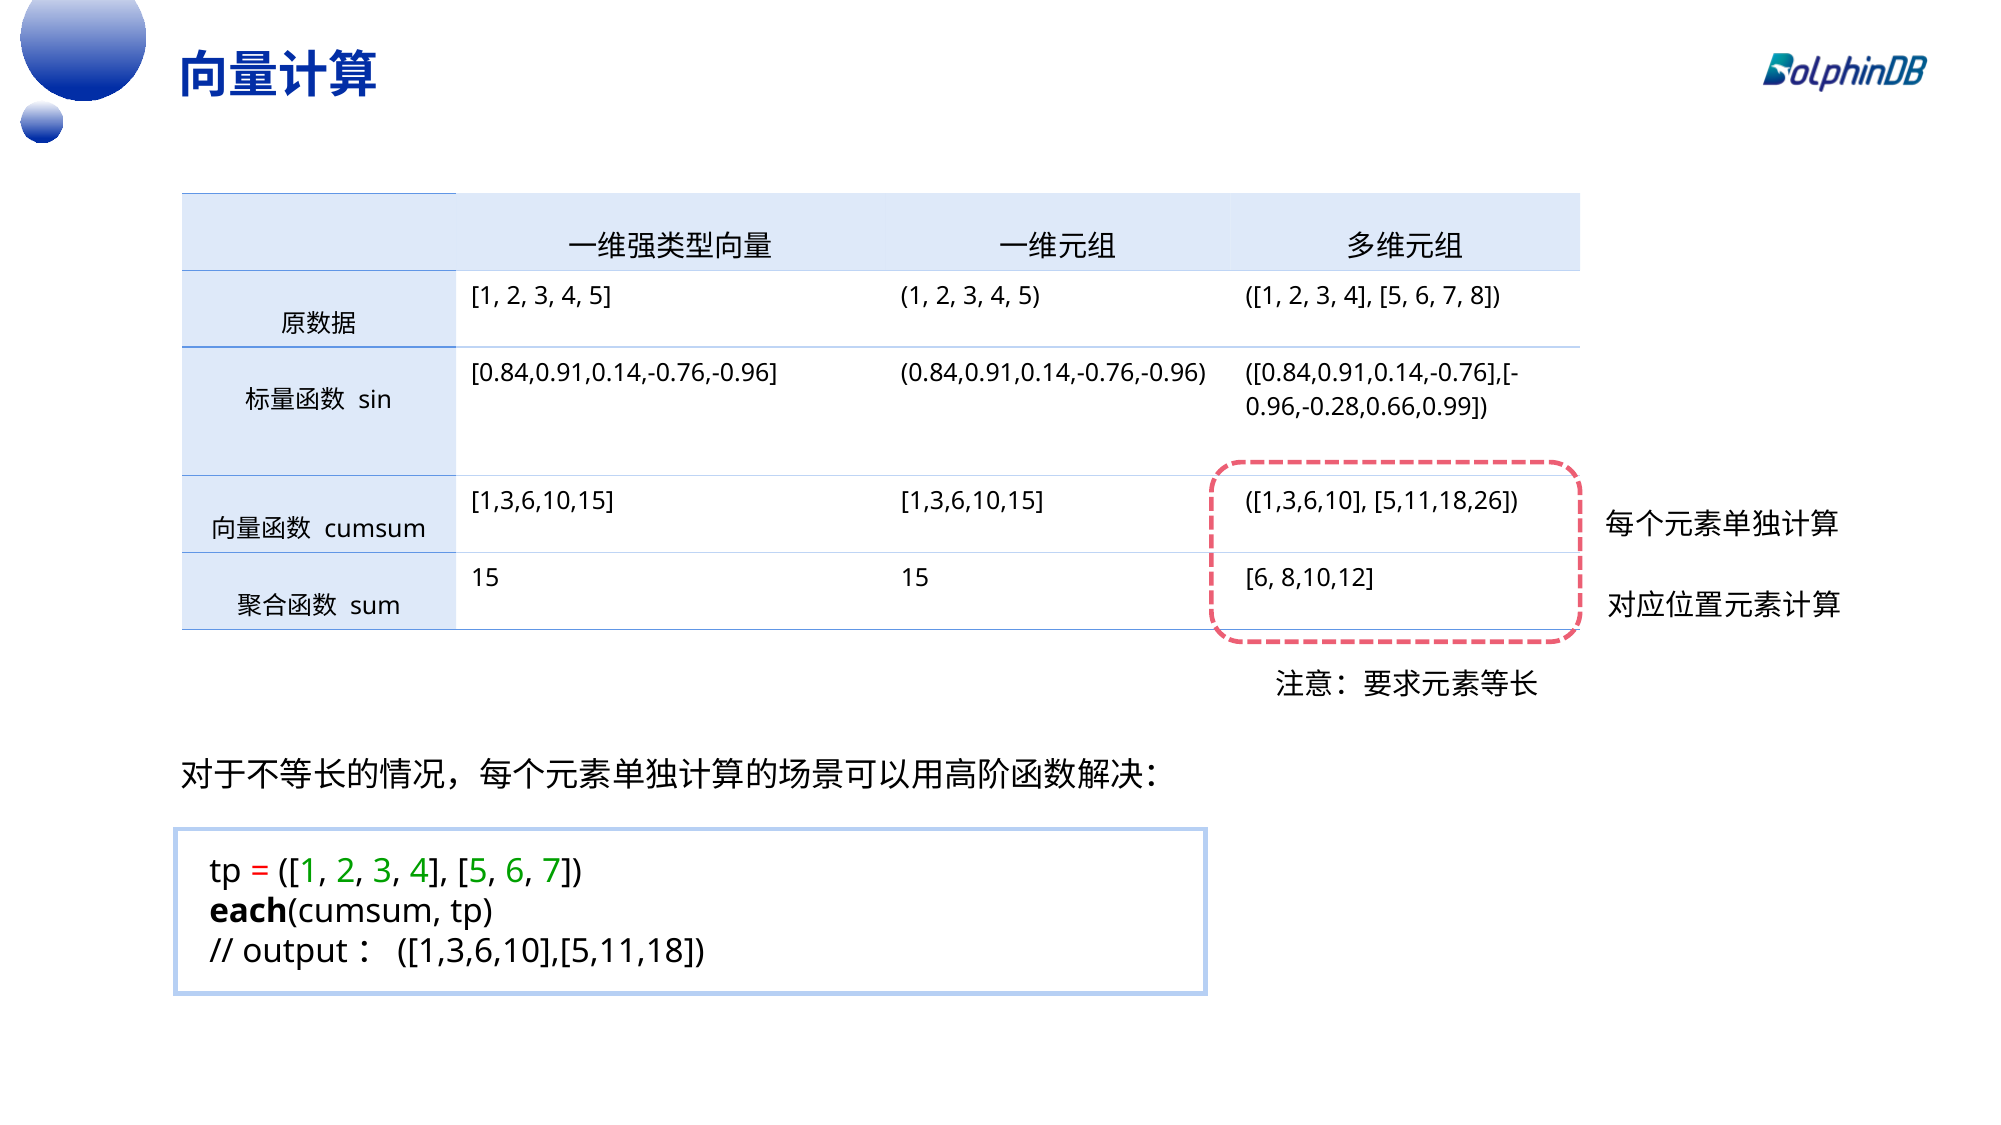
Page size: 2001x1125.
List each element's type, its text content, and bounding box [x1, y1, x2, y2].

table_cell (0.84,0.91,0.14,-0.76,-0.96) [886, 348, 1231, 475]
table_cell 原数据 [182, 271, 456, 346]
table_cell [1,3,6,10,15] [886, 476, 1215, 552]
table_header 多维元组 [1231, 193, 1580, 270]
text_box 每个元素单独计算 [1591, 497, 1882, 548]
table_cell [1,3,6,10,15] [456, 476, 886, 552]
table_cell ([1, 2, 3, 4], [5, 6, 7, 8]) [1231, 271, 1580, 346]
text_box 对于不等长的情况，每个元素单独计算的场景可以用高阶函数解决： [165, 745, 1195, 801]
table_cell 15 [886, 553, 1216, 629]
picture [1755, 47, 1929, 93]
table_header 一维元组 [886, 193, 1231, 270]
text_box [19, 0, 147, 102]
text_box 注意：要求元素等长 [1234, 657, 1581, 708]
table_cell ([0.84,0.91,0.14,-0.76],[-0.96,-0.28,0.66,0.99]) [1231, 348, 1580, 475]
table_cell 15 [456, 553, 886, 629]
table_cell 聚合函数 sum [182, 553, 456, 629]
text_box 向量计算 [163, 35, 808, 110]
text_box [1210, 461, 1582, 643]
table_cell 标量函数 sin [182, 348, 456, 475]
text_box [19, 99, 64, 144]
table_cell 向量函数 cumsum [182, 476, 456, 552]
table_header 一维强类型向量 [456, 193, 886, 270]
text_box [175, 828, 1206, 994]
table_cell [1, 2, 3, 4, 5] [456, 271, 886, 346]
text_box 对应位置元素计算 [1592, 578, 1883, 629]
table_cell (1, 2, 3, 4, 5) [886, 271, 1231, 346]
table_header [182, 194, 456, 270]
table_cell [0.84,0.91,0.14,-0.76,-0.96] [456, 348, 886, 475]
